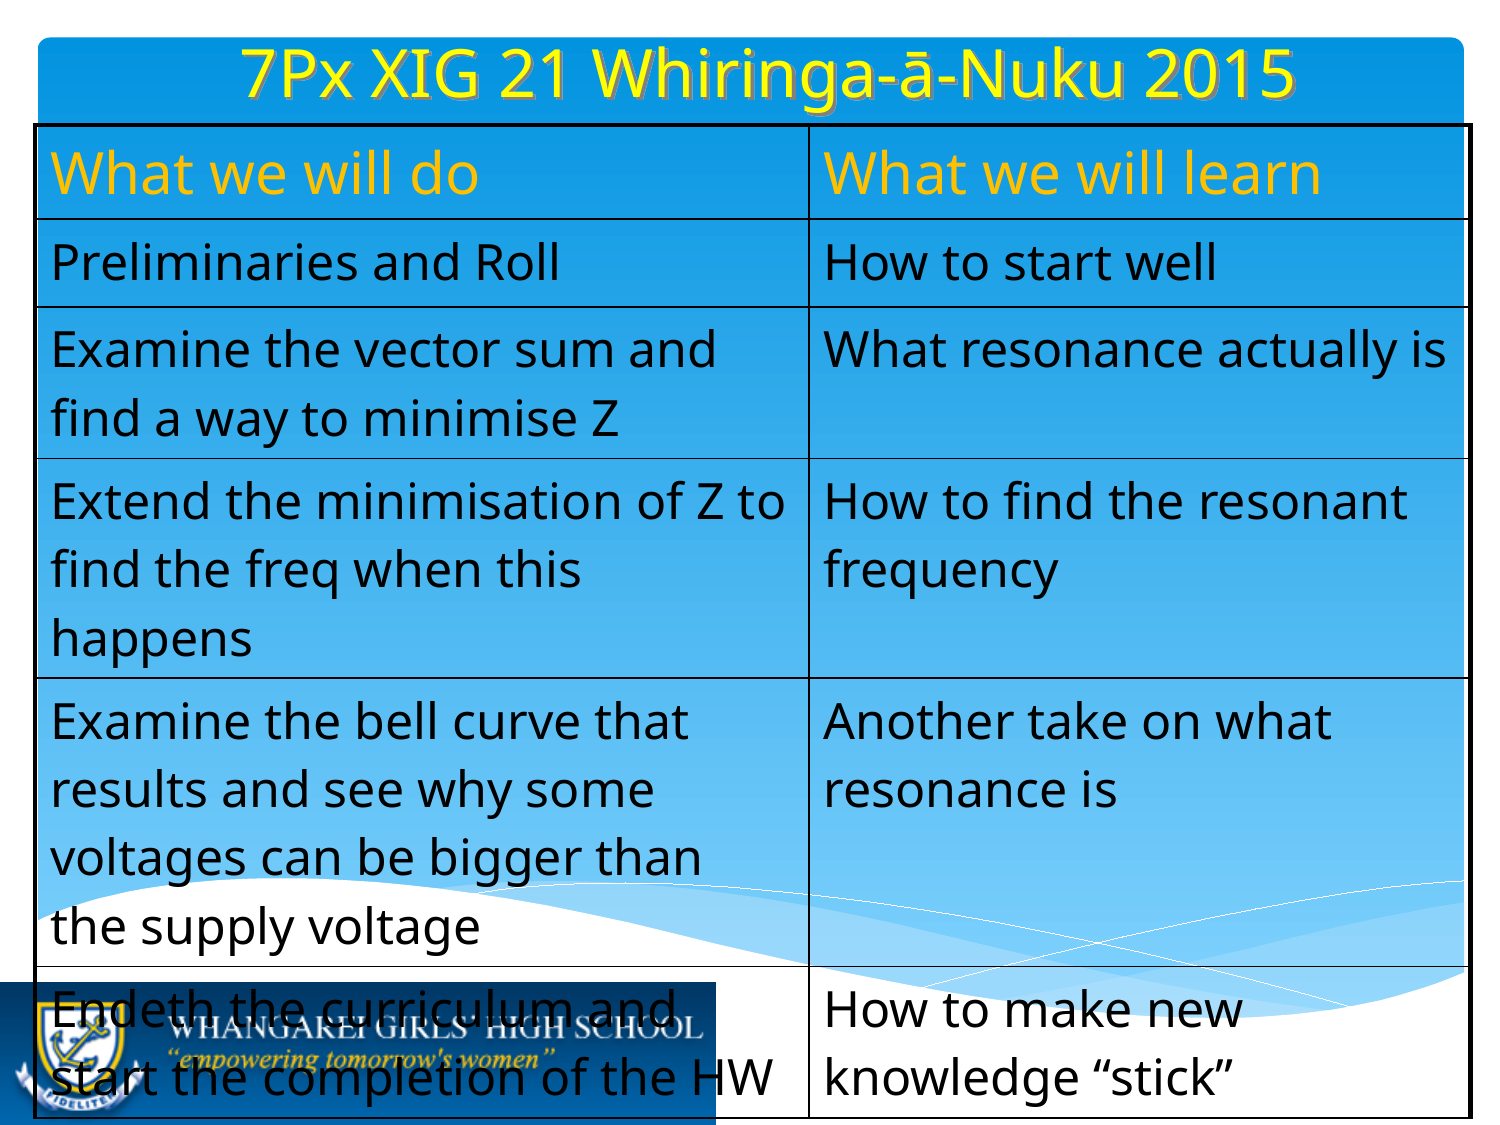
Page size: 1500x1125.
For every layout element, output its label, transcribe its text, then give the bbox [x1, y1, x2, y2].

table_cell Another take on what resonance is [810, 679, 1468, 966]
table_cell Endeth the curriculum and start the completion of the HW [37, 967, 808, 1117]
table_cell How to make new knowledge “stick” [810, 967, 1468, 1117]
picture [0, 982, 716, 1125]
table_header What we will do [37, 127, 808, 218]
table_cell Examine the vector sum and find a way to minimise Z [37, 308, 808, 458]
table_cell Extend the minimisation of Z to find the freq when this happens [37, 459, 808, 677]
table_cell What resonance actually is [810, 308, 1468, 458]
text_box 7Px XIG 21 Whiringa-ā-Nuku 2015 [162, 20, 1375, 121]
table_cell How to start well [810, 220, 1468, 306]
table_cell How to find the resonant frequency [810, 459, 1468, 677]
table_cell Examine the bell curve that results and see why some voltages can be bigger than the supply voltage [37, 679, 808, 966]
table_header What we will learn [810, 127, 1468, 218]
table_cell Preliminaries and Roll [37, 220, 808, 306]
